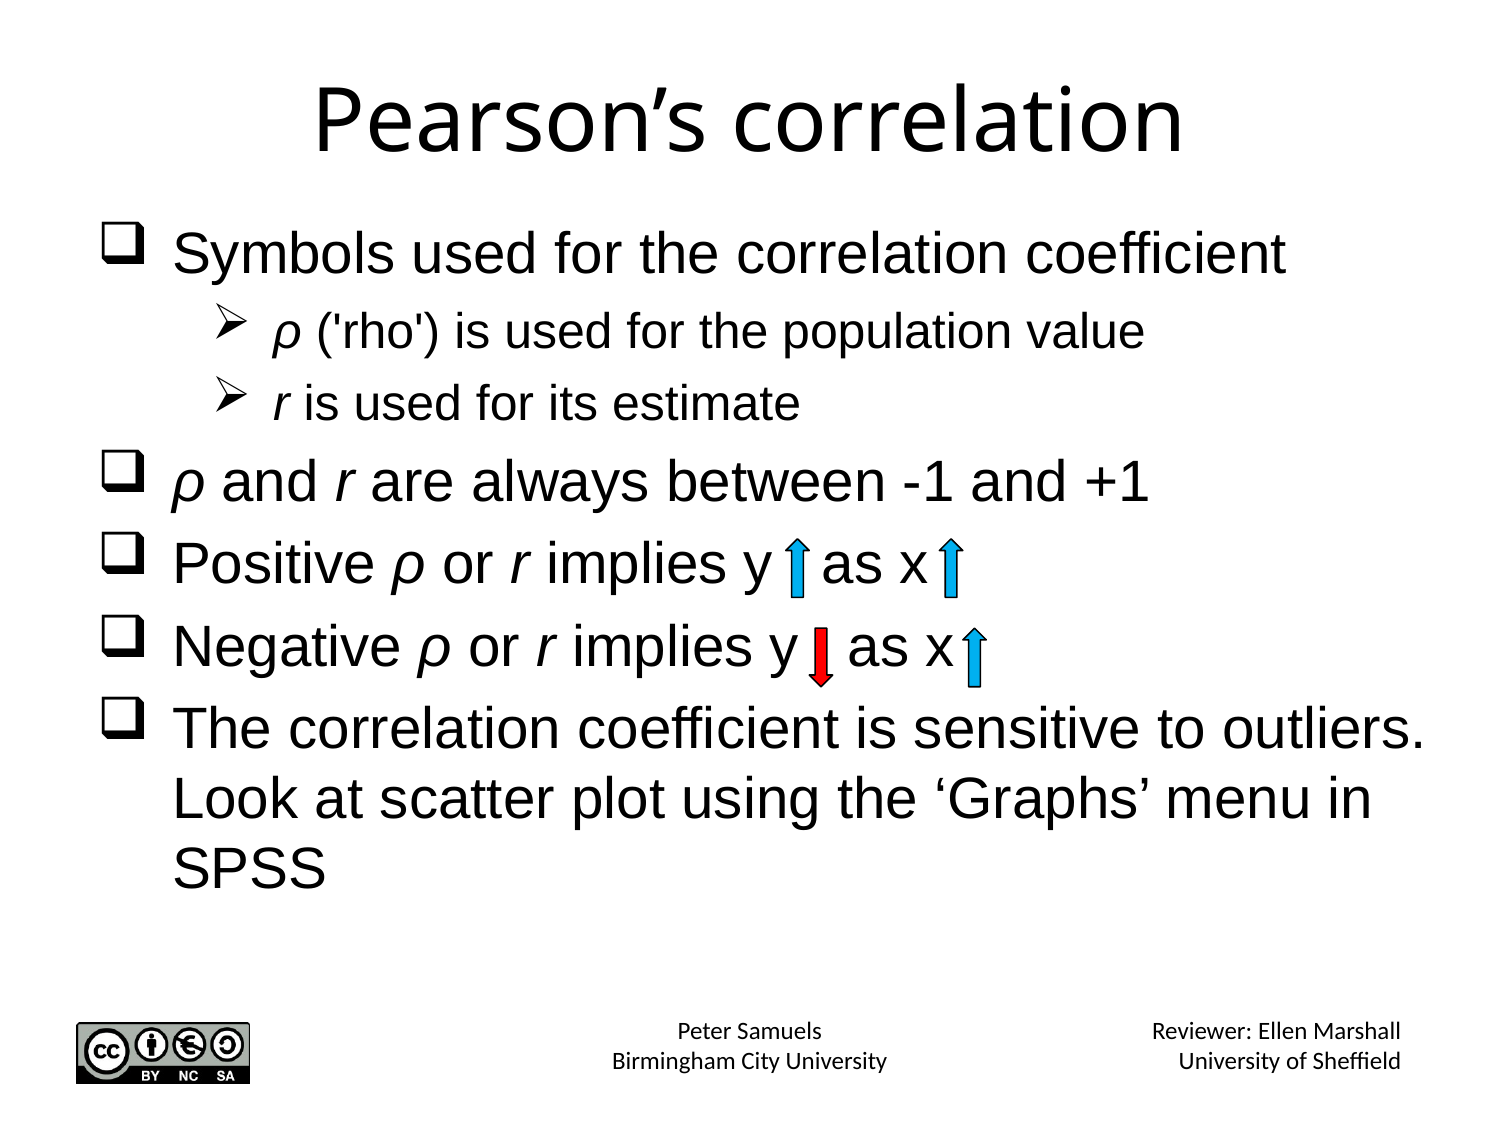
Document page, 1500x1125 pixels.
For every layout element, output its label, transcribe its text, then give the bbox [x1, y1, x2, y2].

text_box [962, 628, 987, 687]
title Pearson’s correlation [112, 54, 1388, 178]
text_box [785, 538, 810, 598]
picture [76, 1022, 251, 1084]
list Symbols used for the correlation coefficient ρ ('rho') is used for the population value r is used for its estimate ρ and r are always between -1 and +1 Positive ρ or r implies y as x Negative ρ or r implies y as x The correlation coefficient is sensitive to outliers. Look at scatter plot using the ‘Graphs’ menu in SPSS [82, 208, 1447, 962]
text_box Peter Samuels Birmingham City University [549, 1007, 951, 1083]
text_box [809, 628, 833, 687]
text_box [939, 538, 963, 598]
text_box Reviewer: Ellen Marshall University of Sheffield [1038, 1007, 1417, 1083]
